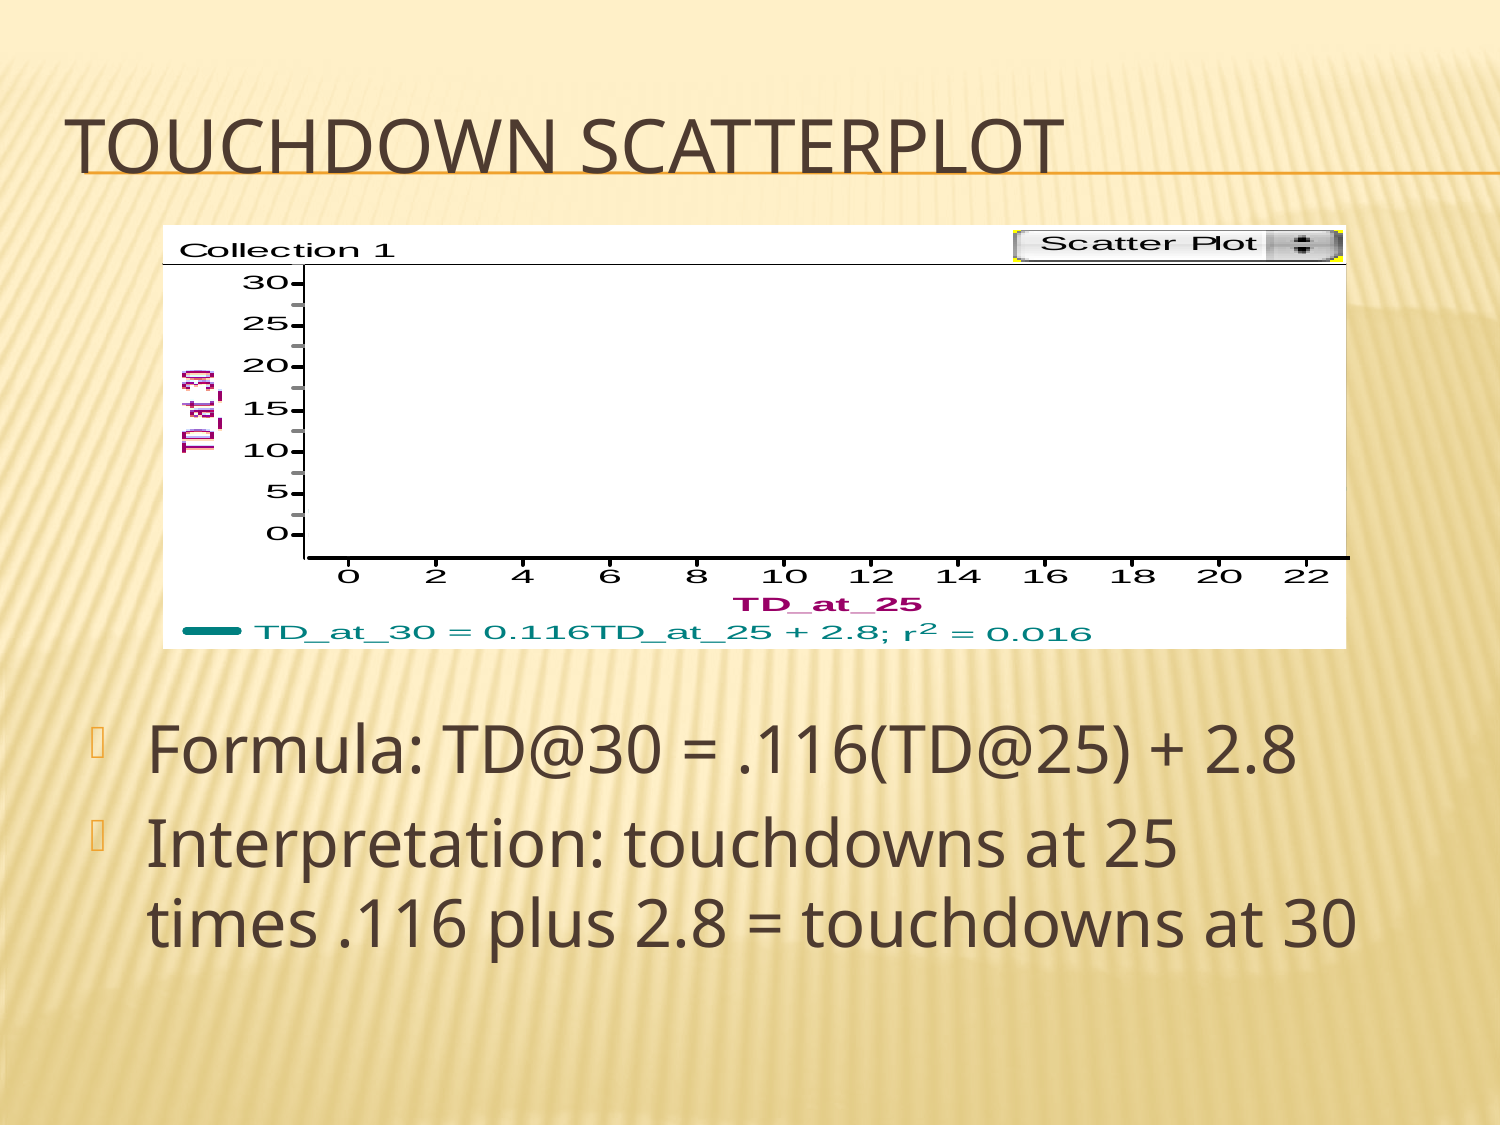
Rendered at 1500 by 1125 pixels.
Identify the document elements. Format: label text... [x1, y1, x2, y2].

list Formula: TD@30 = .116(TD@25) + 2.8 Interpretation: touchdowns at 25 times .116 plus 2.8 = touchdowns at 30 [75, 699, 1425, 1005]
picture [162, 224, 1351, 651]
title Touchdown Scatterplot [50, 75, 1475, 213]
